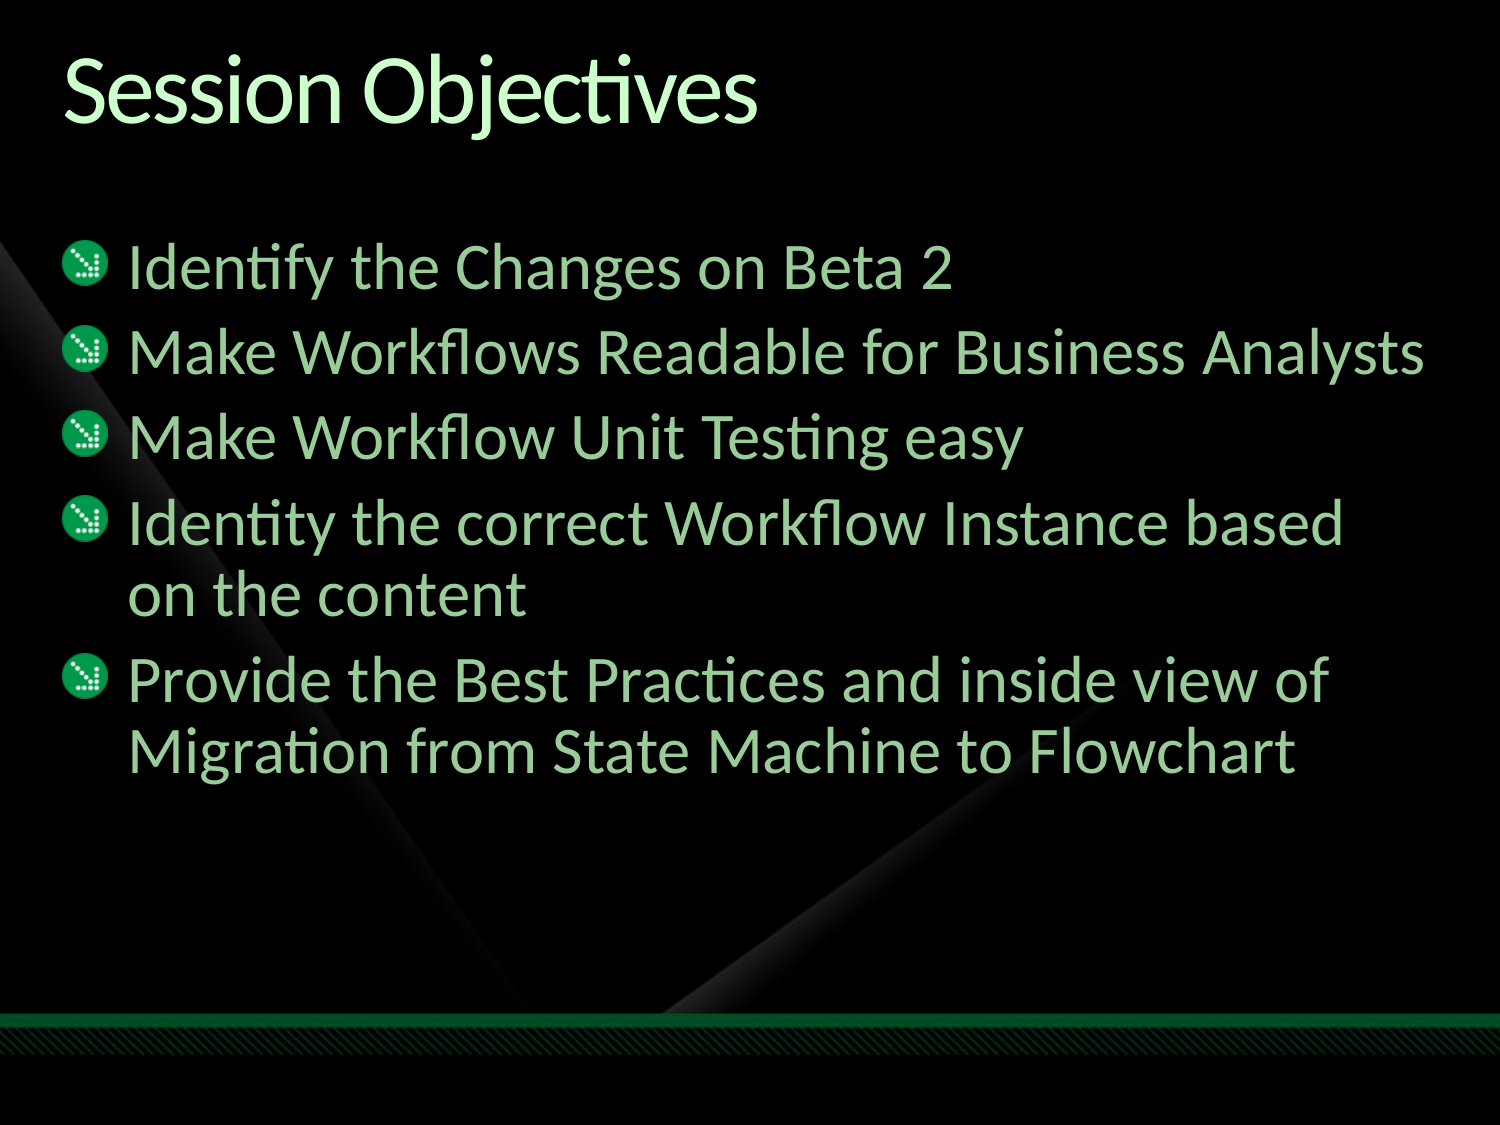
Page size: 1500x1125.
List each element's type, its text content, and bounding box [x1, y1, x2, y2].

picture [0, 0, 1500, 1125]
title Session Objectives [62, 37, 1438, 147]
list Identify the Changes on Beta 2 Make Workflows Readable for Business Analysts Make Workflow Unit Testing easy Identity the correct Workflow Instance based on the content Provide the Best Practices and inside view of Migration from State Machine to Flowchart [62, 231, 1438, 595]
